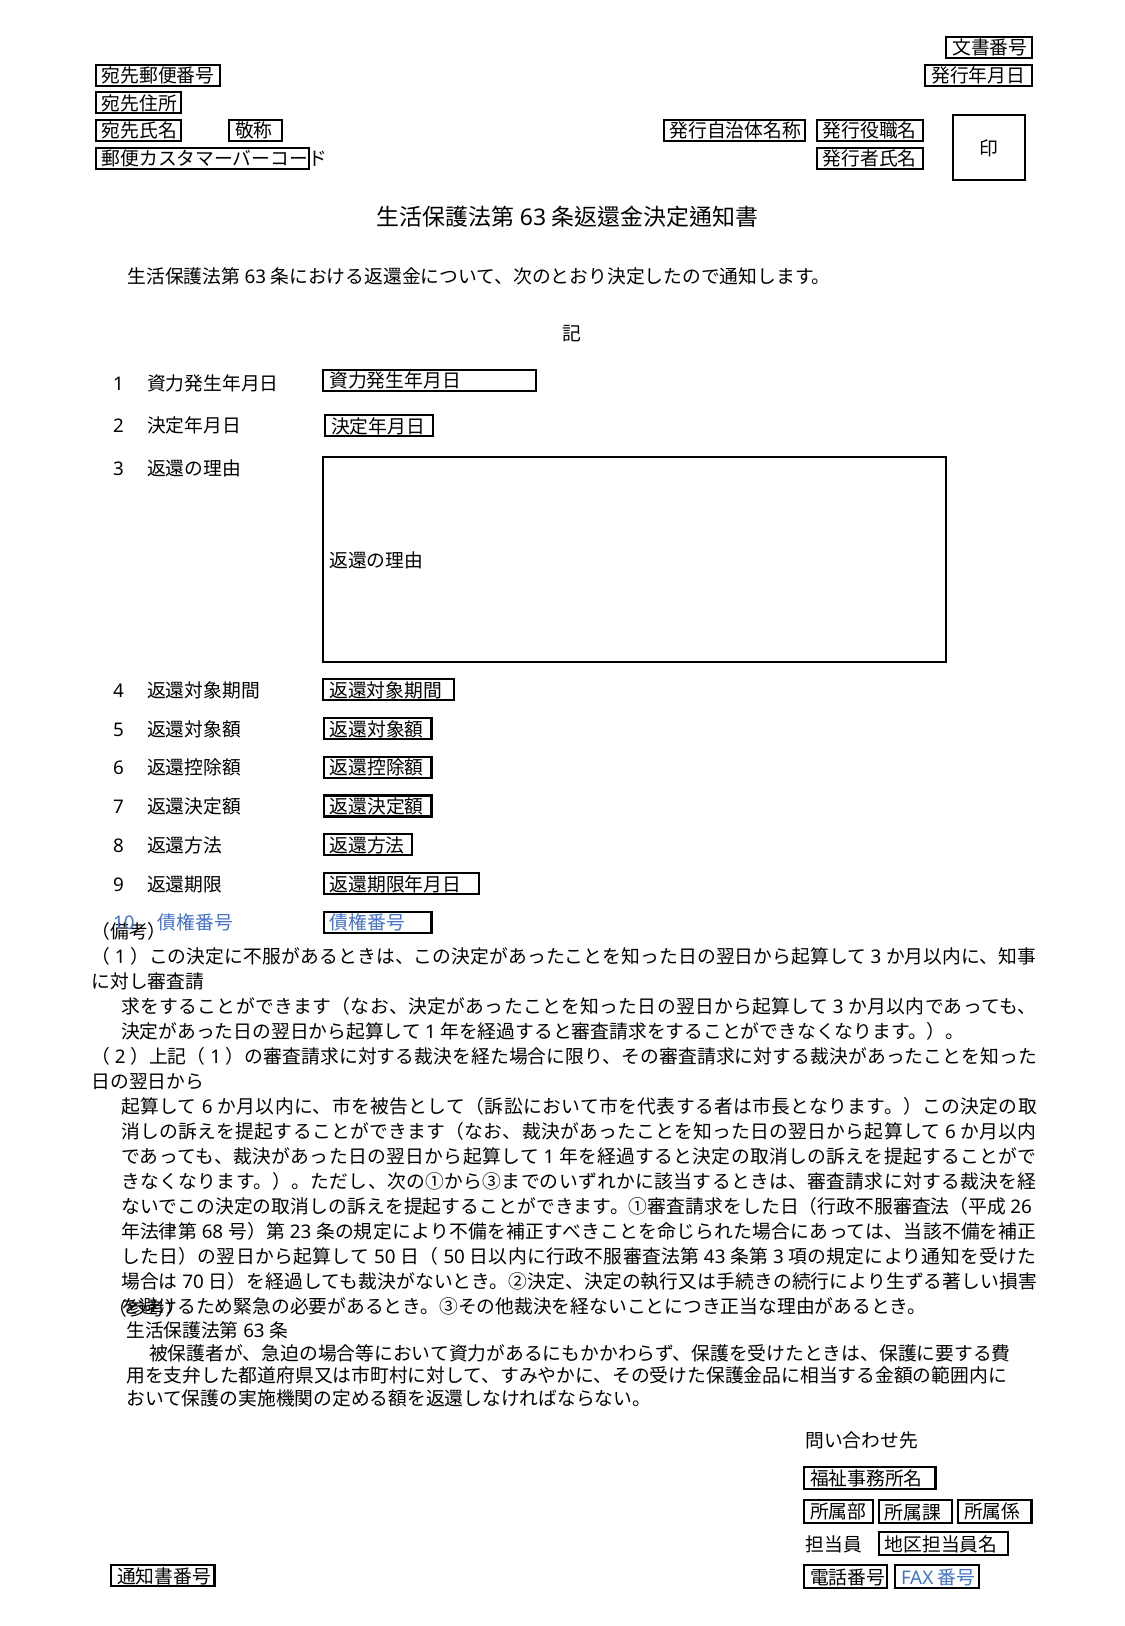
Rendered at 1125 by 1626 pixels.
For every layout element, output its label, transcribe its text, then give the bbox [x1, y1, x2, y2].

text_box 5 返還対象額 [98, 709, 1037, 737]
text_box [95, 64, 309, 169]
text_box 10 債権番号 [98, 892, 1037, 941]
text_box 7 返還決定額 [98, 775, 1037, 814]
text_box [663, 114, 1025, 181]
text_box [925, 36, 1032, 86]
text_box （参考） [94, 1318, 240, 1327]
text_box 2 決定年月日 [98, 395, 1037, 438]
text_box 生活保護法第63条 被保護者が、急迫の場合等において資力があるにもかかわらず、保護を受けたときは、保護に要する費用を支弁した都道府県又は市町村に対して、すみやかに、その受けた保護金品に相当する金額の範囲内において保護の実施機関の定める額を返還しなければならない。 [111, 1318, 1037, 1417]
text_box 生活保護法第63条返還金決定通知書 [95, 195, 1041, 238]
text_box （備考） （1）この決定に不服があるときは、この決定があったことを知った日の翌日から起算して3か月以内に、知事に対し審査請 求をすることができます（なお、決定があったことを知った日の翌日から起算して3か月以内であっても、決定があった日の翌日から起算して1年を経過すると審査請求をすることができなくなります。）。 （2）上記（1）の審査請求に対する裁決を経た場合に限り、その審査請求に対する裁決があったことを知った日の翌日から 起算して6か月以内に、市を被告として（訴訟において市を代表する者は市長となります。）この決定の取消しの訴えを提起することができます（なお、裁決があったことを知った日の翌日から起算して6か月以内であっても、裁決があった日の翌日から起算して1年を経過すると決定の取消しの訴えを提起することができなくなります。）。ただし、次の①から③までのいずれかに該当するときは、審査請求に対する裁決を経ないでこの決定の取消しの訴えを提起することができます。①審査請求をした日（行政不服審査法（平成26年法律第68号）第23条の規定により不備を補正すべきことを命じられた場合にあっては、当該不備を補正した日）の翌日から起算して50日（50日以内に行政不服審査法第43条第3項の規定により通知を受けた場合は70日）を経過しても裁決がないとき。②決定、決定の執行又は手続きの続行により生ずる著しい損害を避けるため緊急の必要があるとき。③その他裁決を経ないことにつき正当な理由があるとき。 [91, 917, 1037, 1318]
text_box 9 返還期限 [98, 853, 1037, 892]
text_box 8 返還方法 [98, 814, 1037, 853]
text_box 6 返還控除額 [98, 737, 1037, 775]
text_box 3 返還の理由 [98, 438, 1037, 487]
text_box 返還対象期間 [322, 678, 455, 701]
text_box 4 返還対象期間 [98, 659, 1037, 709]
text_box 記 [99, 314, 1045, 352]
text_box 通知書番号 [110, 1564, 216, 1587]
text_box 返還の理由 [322, 487, 947, 659]
text_box 生活保護法第63条における返還金について、次のとおり決定したので通知します。 [93, 256, 1039, 295]
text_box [790, 1421, 1032, 1589]
text_box 1 資力発生年月日 [98, 352, 1037, 395]
